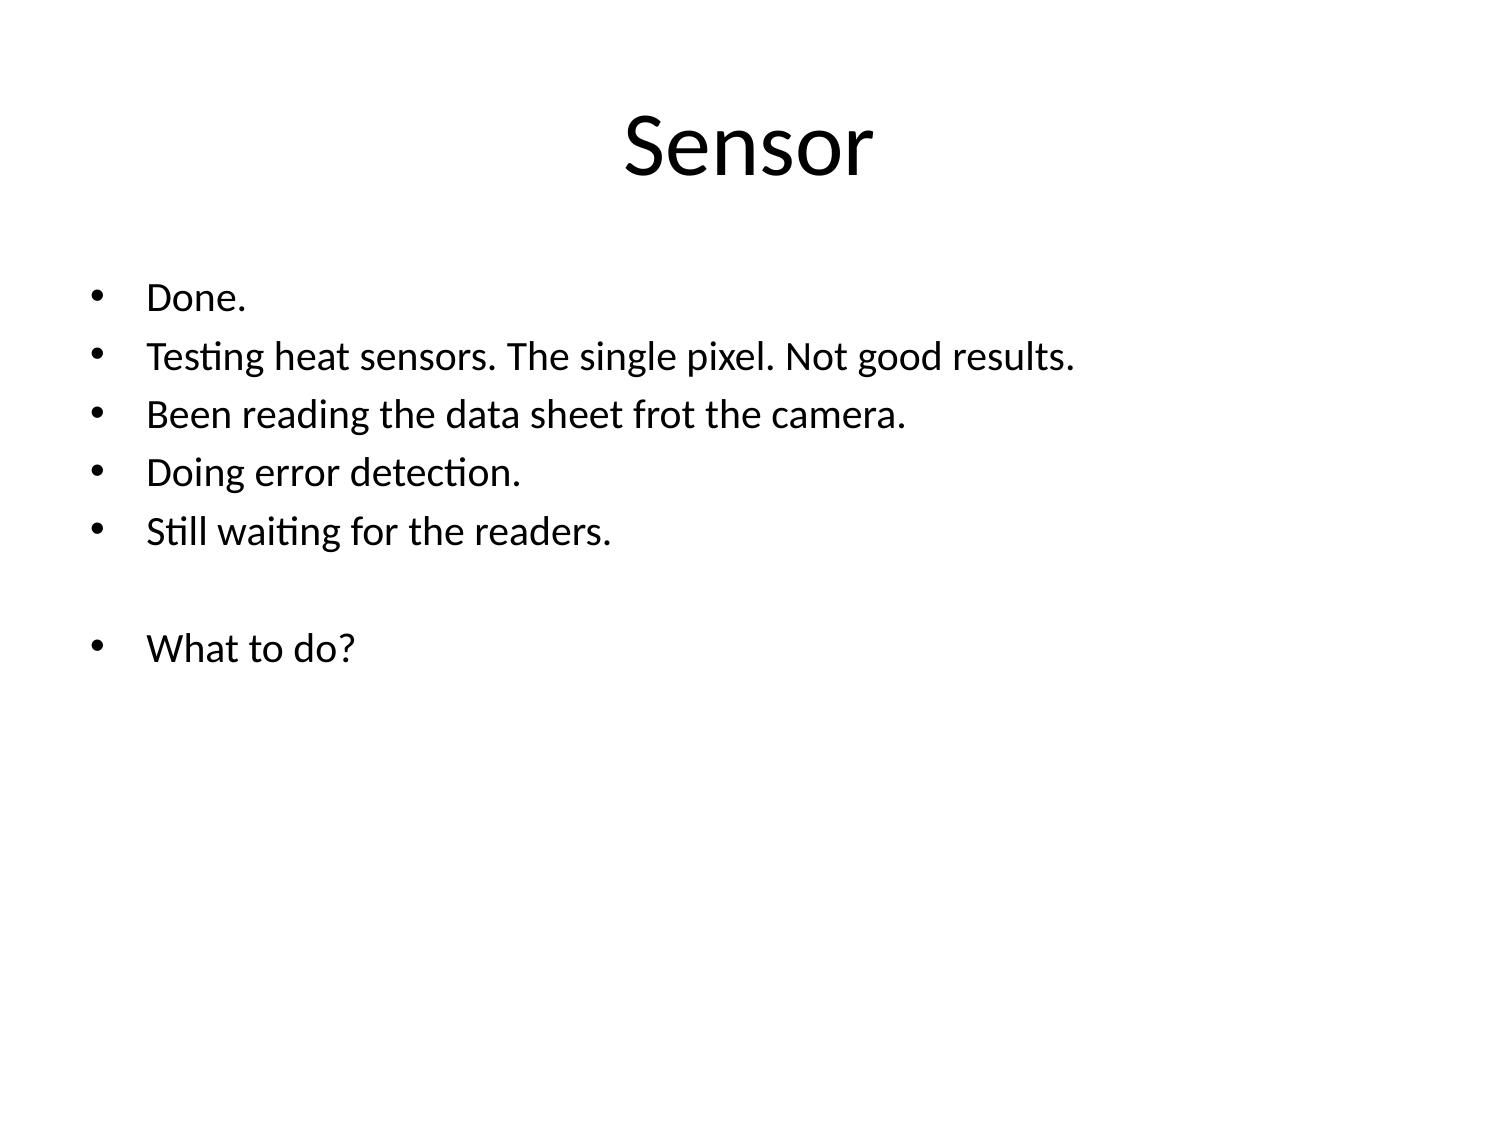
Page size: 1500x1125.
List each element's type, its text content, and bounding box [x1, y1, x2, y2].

list Done. Testing heat sensors. The single pixel. Not good results. Been reading the data sheet frot the camera. Doing error detection. Still waiting for the readers. What to do? [75, 262, 1425, 1005]
title Sensor [75, 45, 1425, 233]
